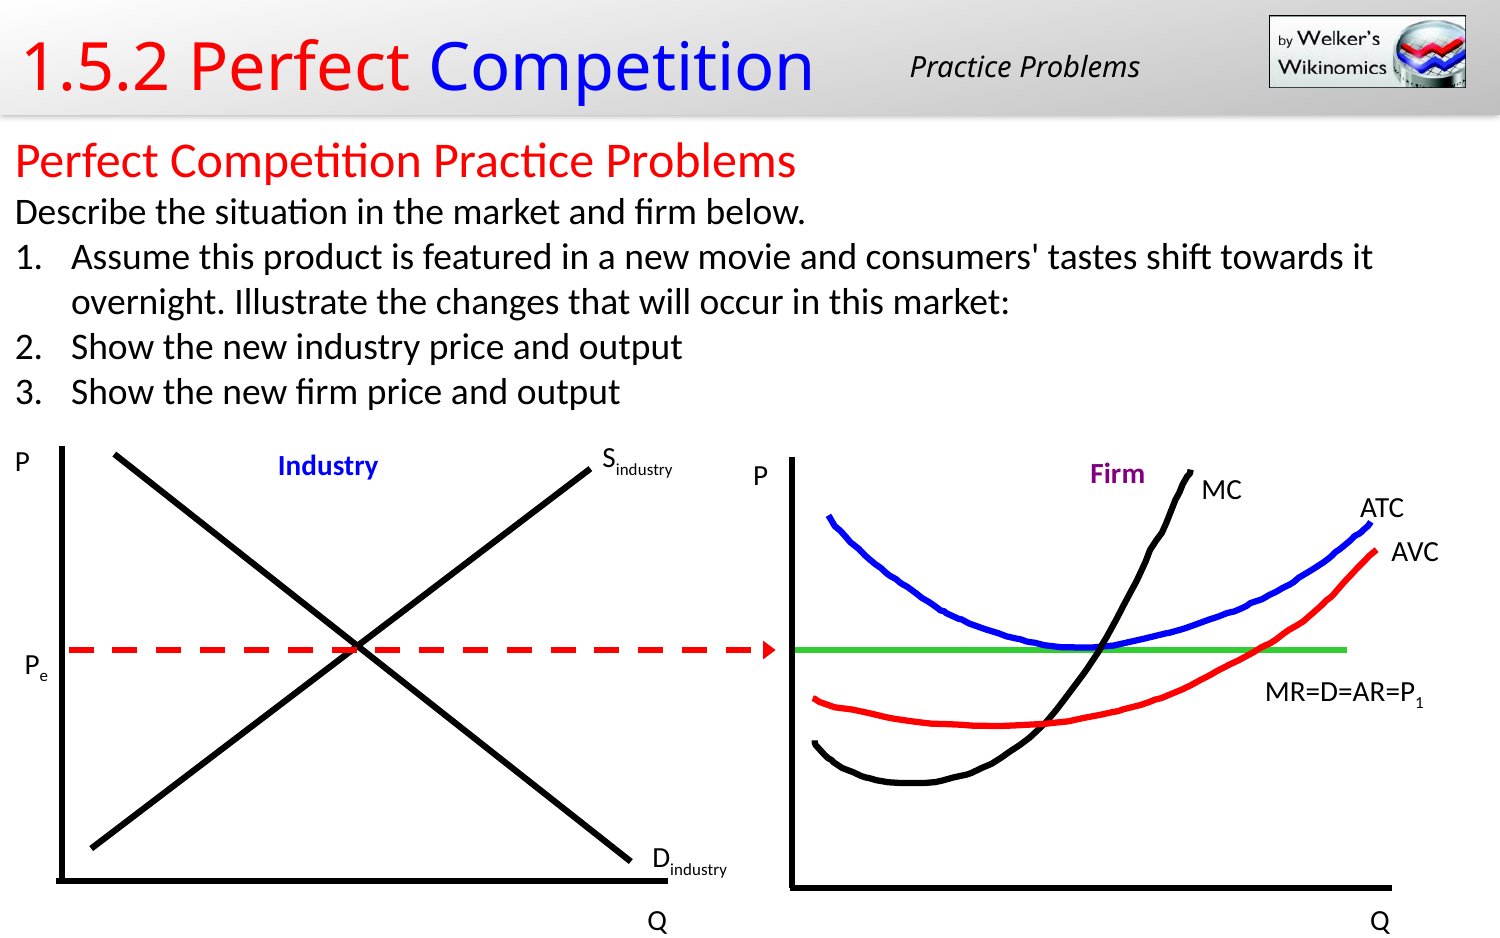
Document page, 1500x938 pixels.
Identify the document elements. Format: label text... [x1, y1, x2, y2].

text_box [0, 431, 1500, 938]
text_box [0, 0, 1500, 115]
text_box Perfect Competition Practice Problems Describe the situation in the market and firm below. Assume this product is featured in a new movie and consumers' tastes shift towards it overnight. Illustrate the changes that will occur in this market: Show the new industry price and output Show the new firm price and output [0, 123, 1495, 420]
